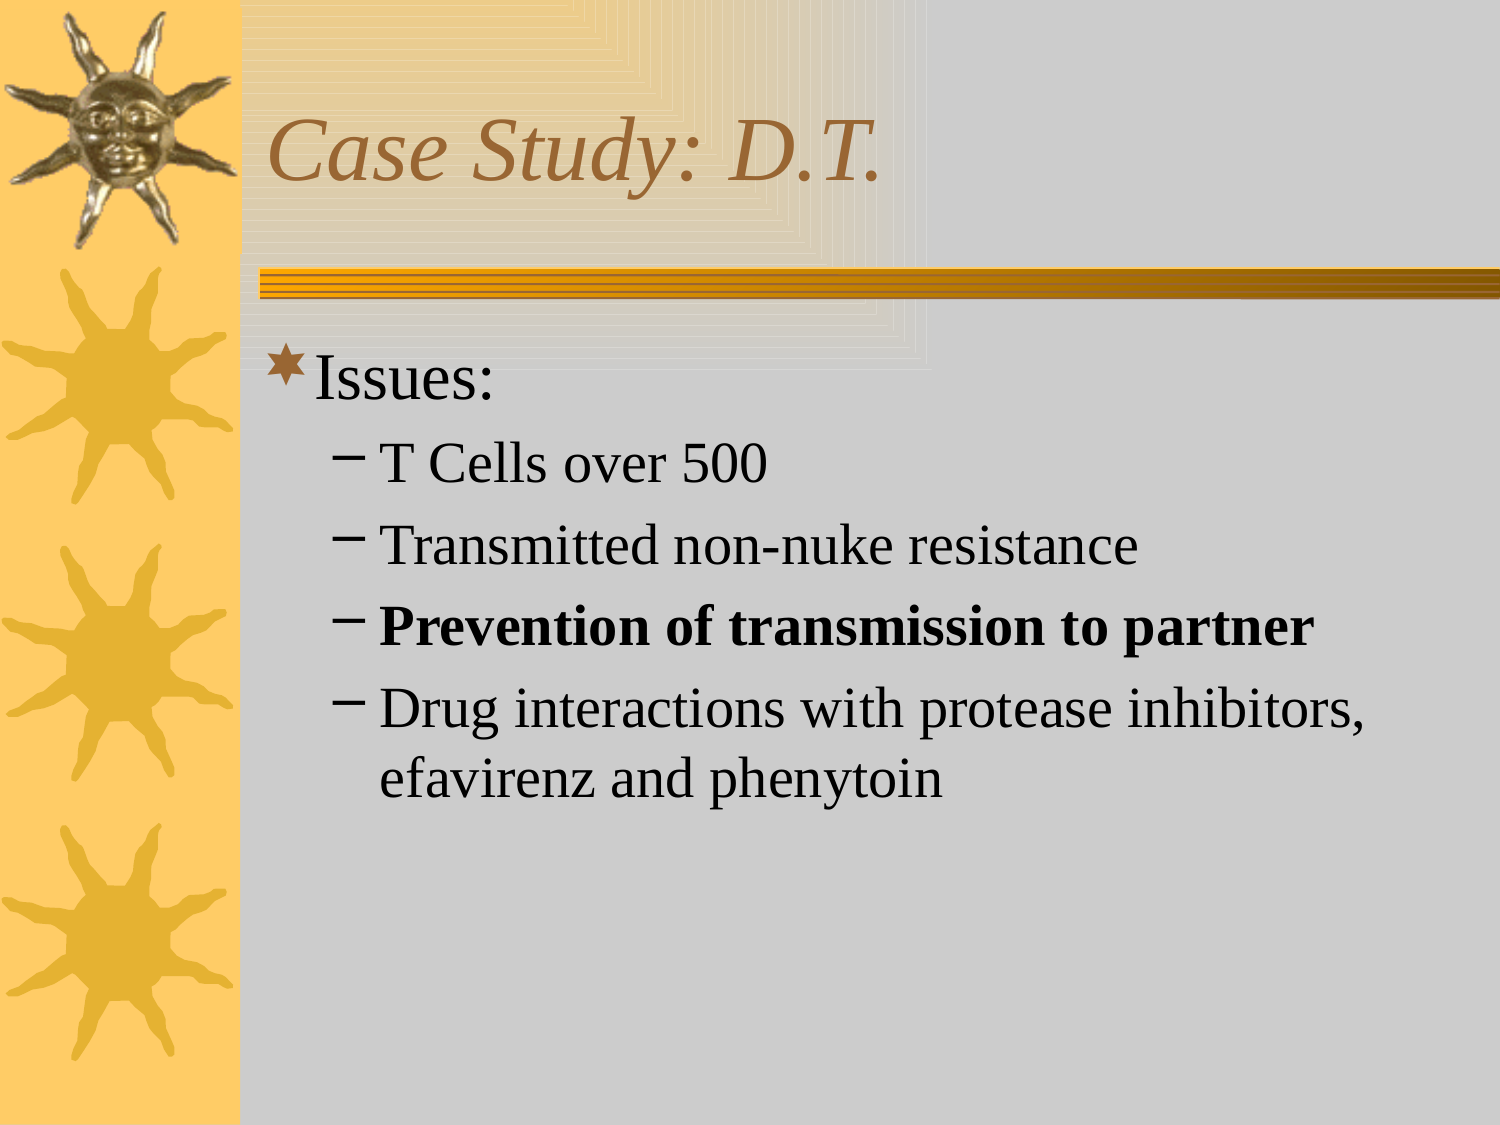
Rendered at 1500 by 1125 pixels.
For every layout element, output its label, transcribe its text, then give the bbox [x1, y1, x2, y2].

title Case Study: D.T. [250, 49, 1492, 238]
list Issues: T Cells over 500 Transmitted non-nuke resistance Prevention of transmission to partner Drug interactions with protease inhibitors, efavirenz and phenytoin [242, 324, 1494, 1001]
picture [1, 8, 242, 254]
